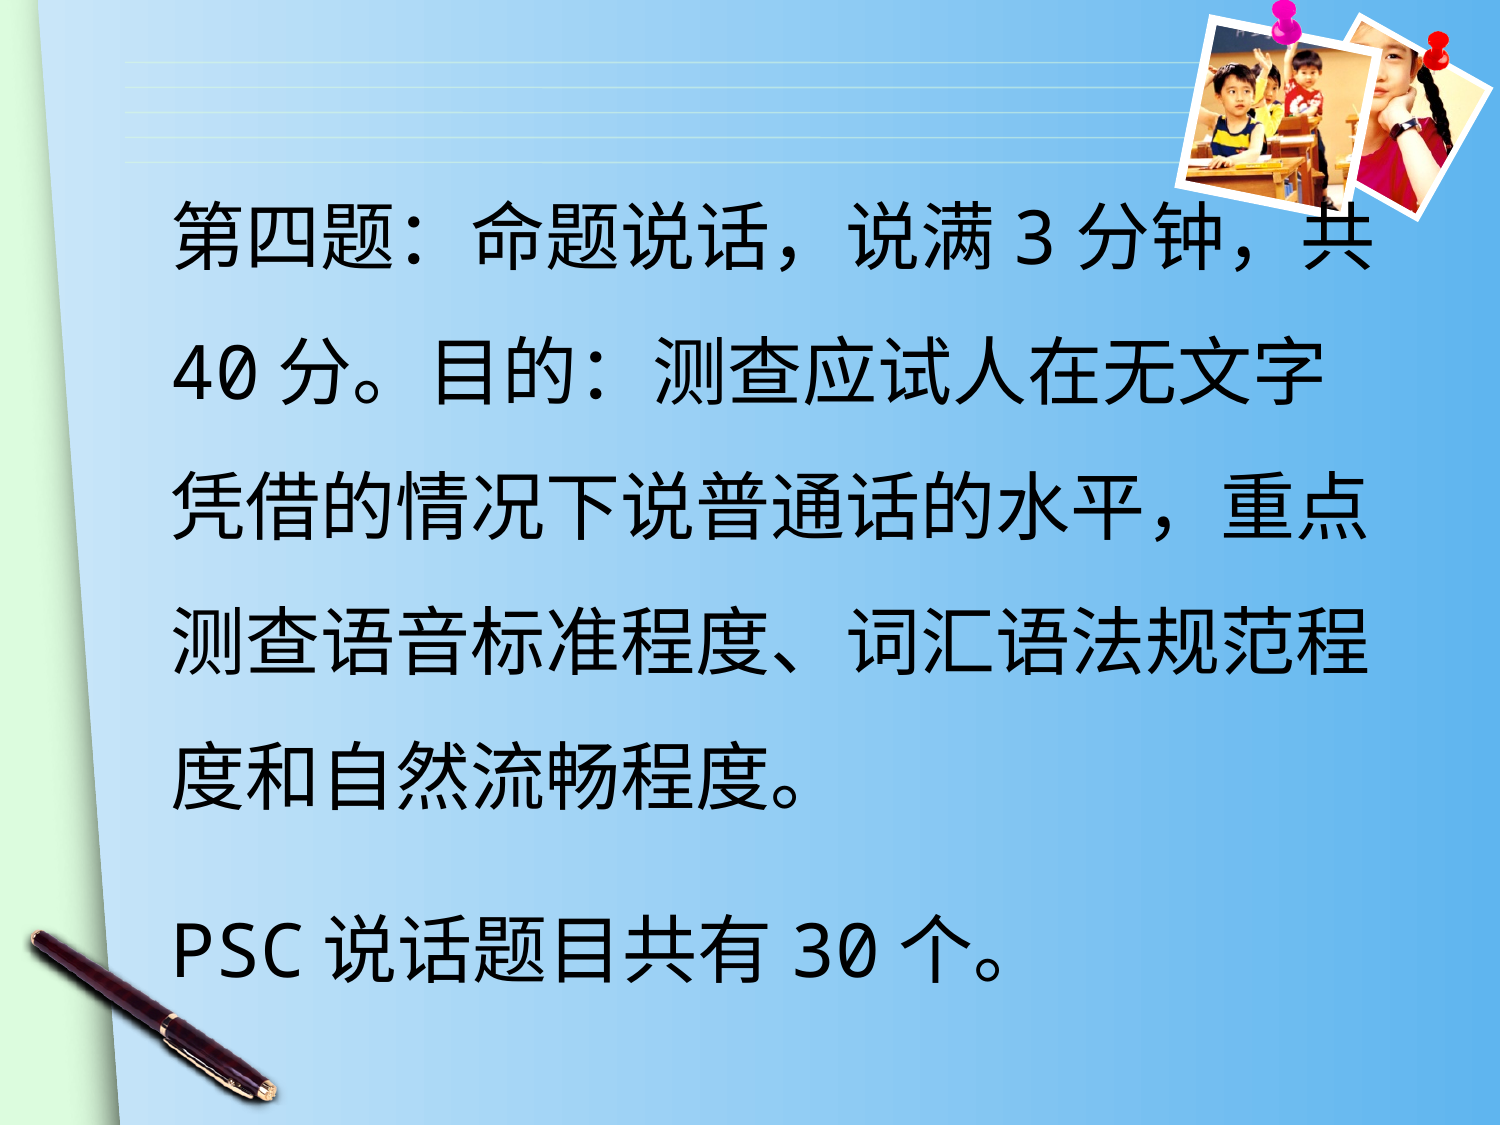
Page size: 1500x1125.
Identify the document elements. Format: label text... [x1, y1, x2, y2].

picture [0, 0, 288, 1125]
picture [1351, 22, 1484, 212]
picture [1195, 0, 1371, 137]
text_box 第四题：命题说话，说满3分钟，共40分。目的：测查应试人在无文字凭借的情况下说普通话的水平，重点测查语音标准程度、词汇语法规范程度和自然流畅程度。 PSC说话题目共有30个。 [155, 137, 1412, 1000]
